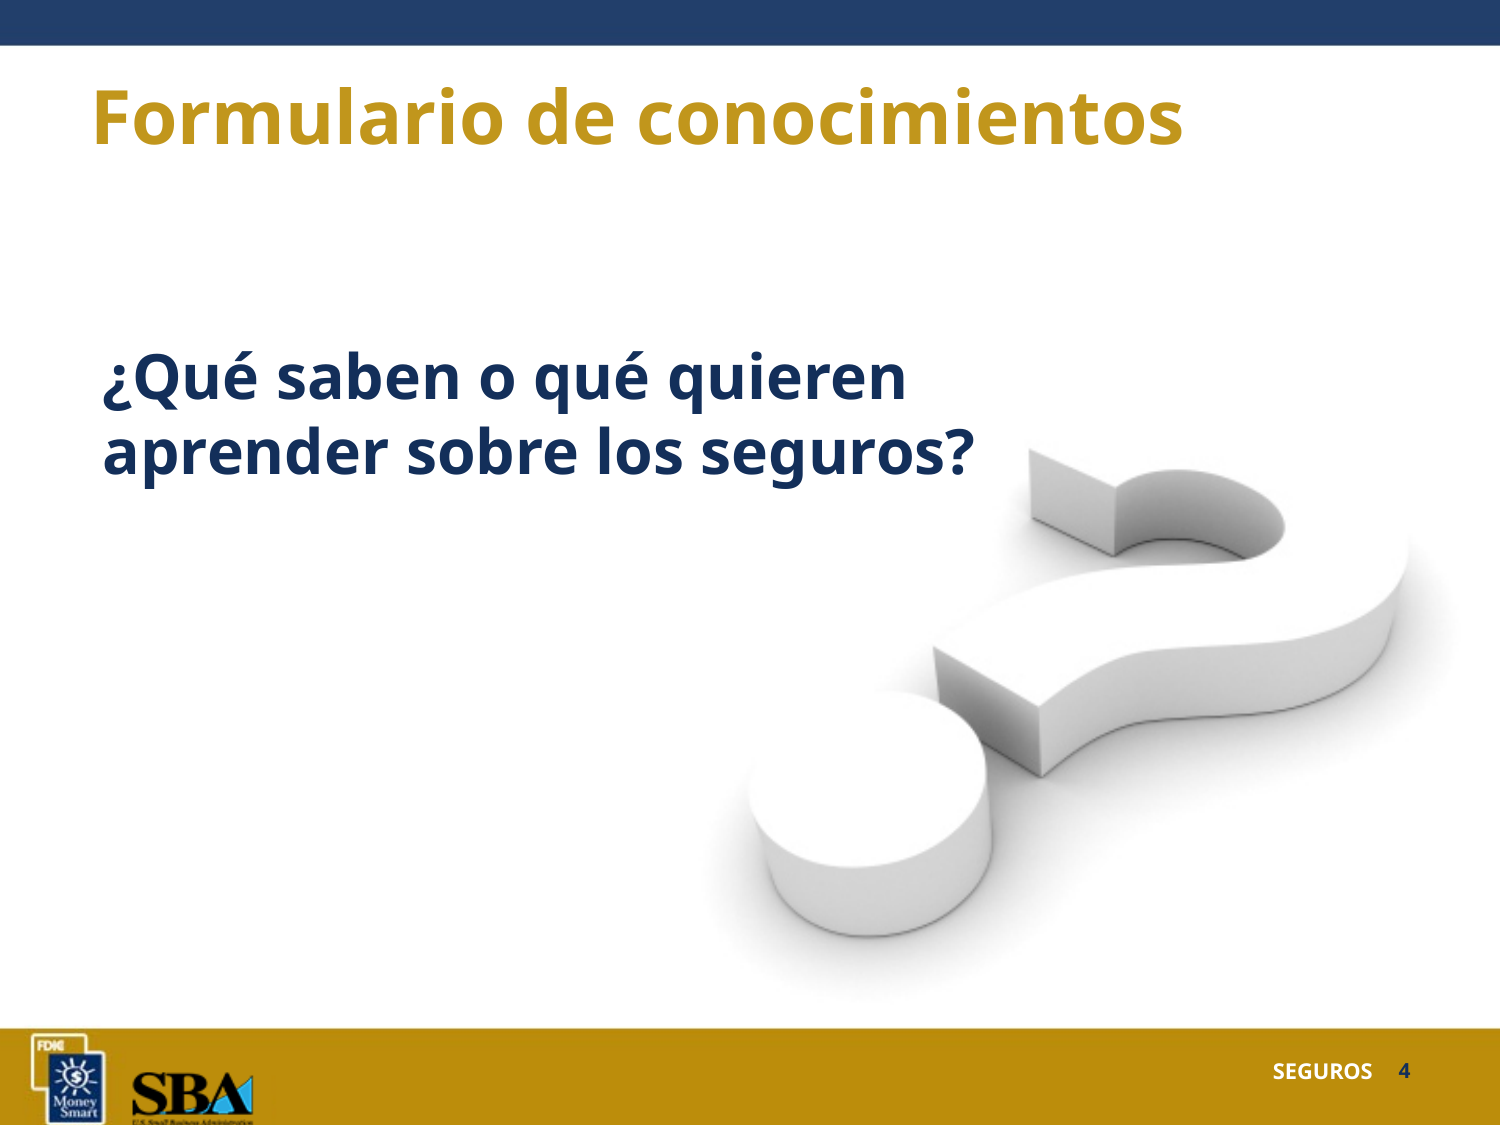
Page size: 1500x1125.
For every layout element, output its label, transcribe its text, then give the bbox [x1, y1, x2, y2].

list ¿Qué saben o qué quieren aprender sobre los seguros? [87, 212, 1051, 713]
picture [0, 0, 1500, 1125]
title Formulario de conocimientos [74, 62, 1426, 163]
